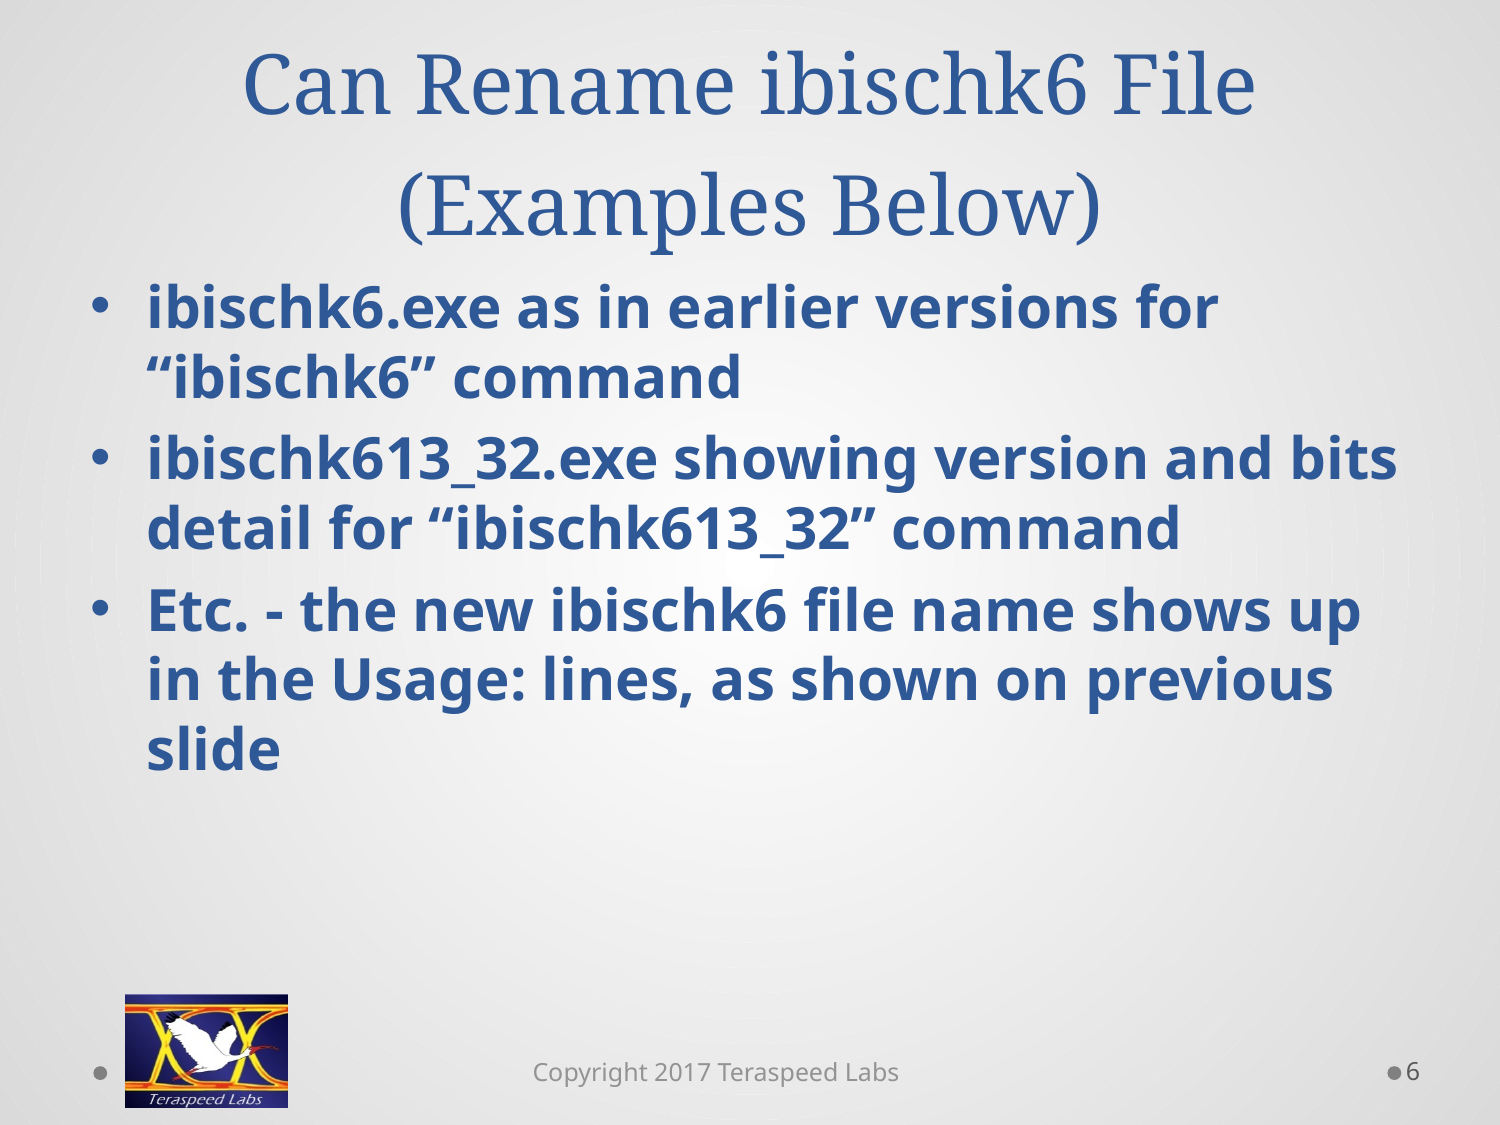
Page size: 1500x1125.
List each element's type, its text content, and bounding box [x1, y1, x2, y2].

slide_number 6 [1401, 1042, 1494, 1103]
list ibischk6.exe as in earlier versions for “ibischk6” command ibischk613_32.exe showing version and bits detail for “ibischk613_32” command Etc. - the new ibischk6 file name shows up in the Usage: lines, as shown on previous slide [75, 262, 1425, 1005]
footer Copyright 2017 Teraspeed Labs [525, 1043, 993, 1103]
picture [125, 1005, 288, 1108]
title Can Rename ibischk6 File (Examples Below) [75, 0, 1425, 262]
